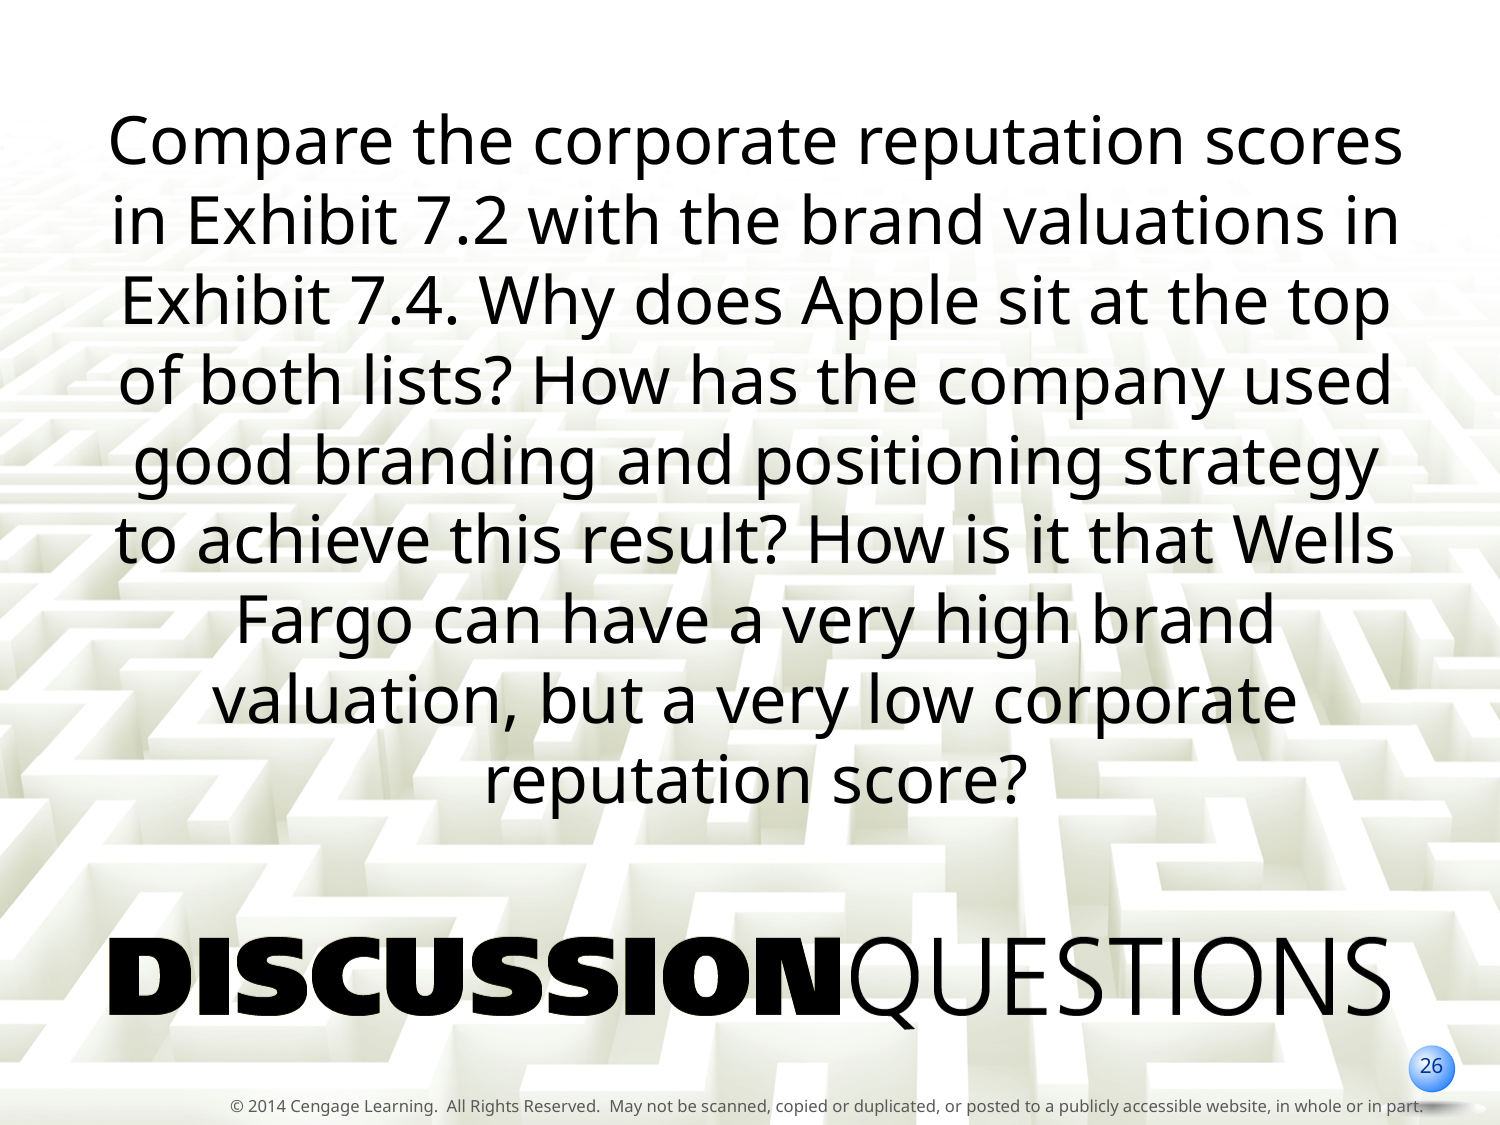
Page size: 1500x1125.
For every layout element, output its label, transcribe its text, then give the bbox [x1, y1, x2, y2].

picture [0, 0, 1500, 1125]
list Compare the corporate reputation scores in Exhibit 7.2 with the brand valuations in Exhibit 7.4. Why does Apple sit at the top of both lists? How has the company used good branding and positioning strategy to achieve this result? How is it that Wells Fargo can have a very high brand valuation, but a very low corporate reputation score? [86, 26, 1428, 889]
slide_number 26 [1386, 1037, 1478, 1097]
